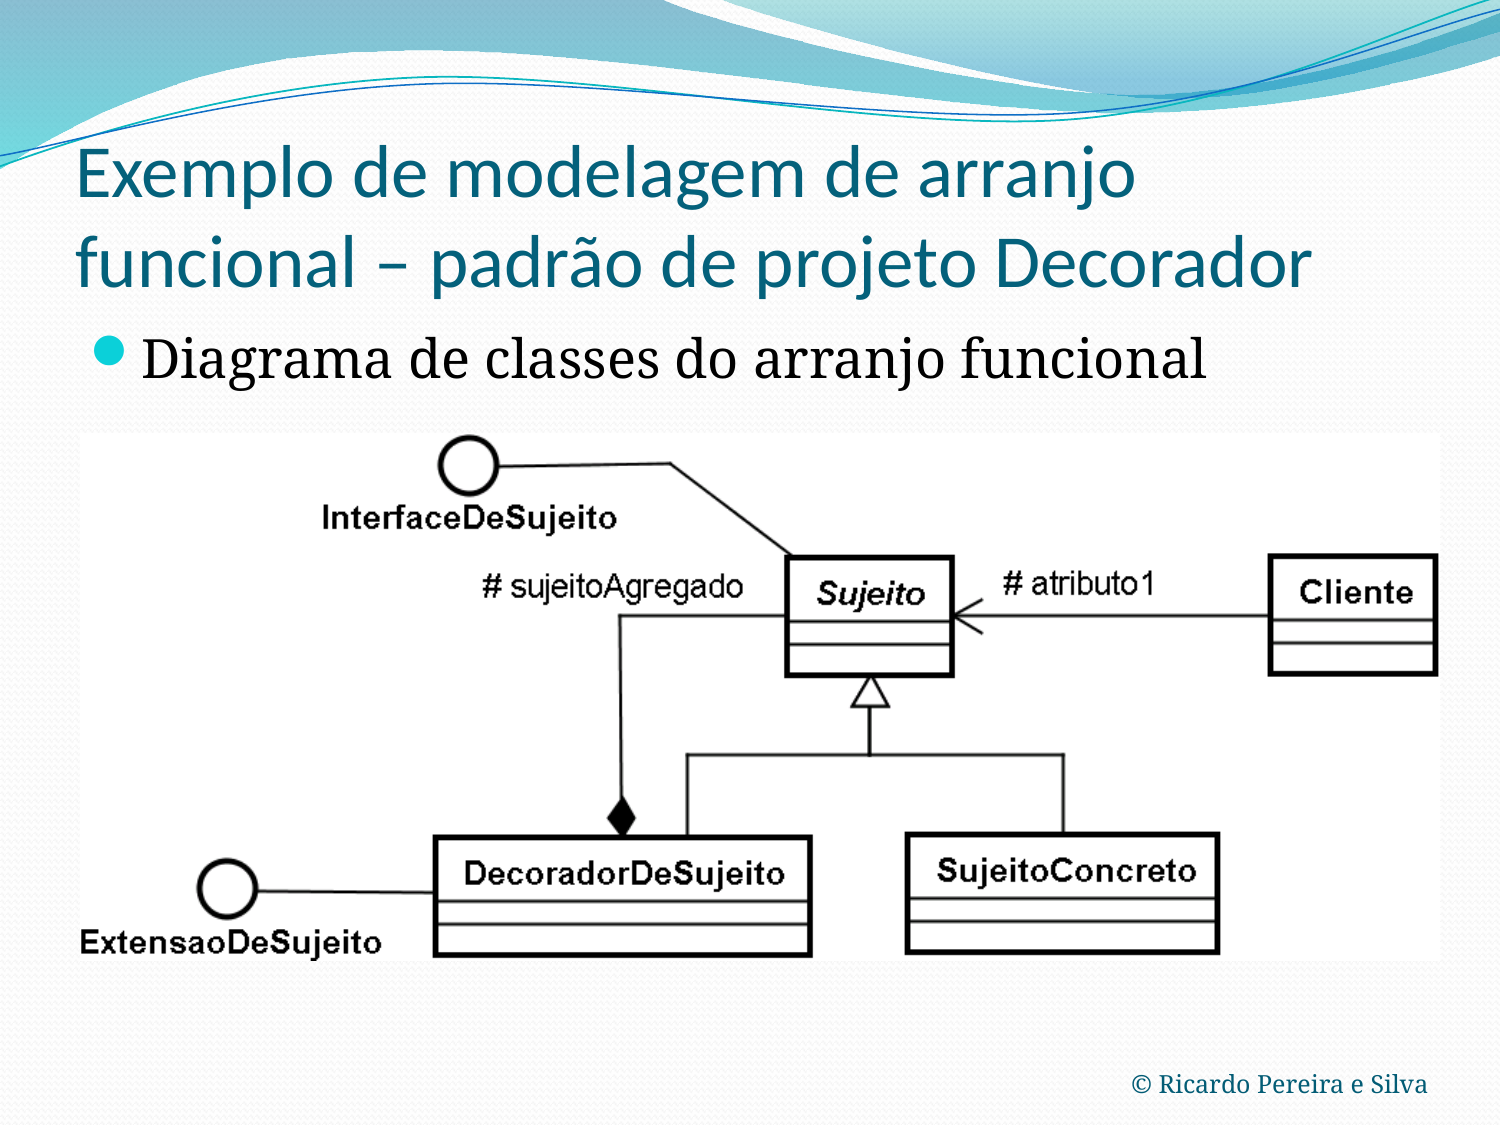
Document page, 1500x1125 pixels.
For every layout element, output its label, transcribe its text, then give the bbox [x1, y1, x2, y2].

footer © Ricardo Pereira e Silva [1101, 1042, 1429, 1103]
list Diagrama de classes do arranjo funcional [75, 317, 1425, 437]
picture [79, 433, 1441, 962]
title Exemplo de modelagem de arranjo funcional – padrão de projeto Decorador [75, 115, 1425, 303]
